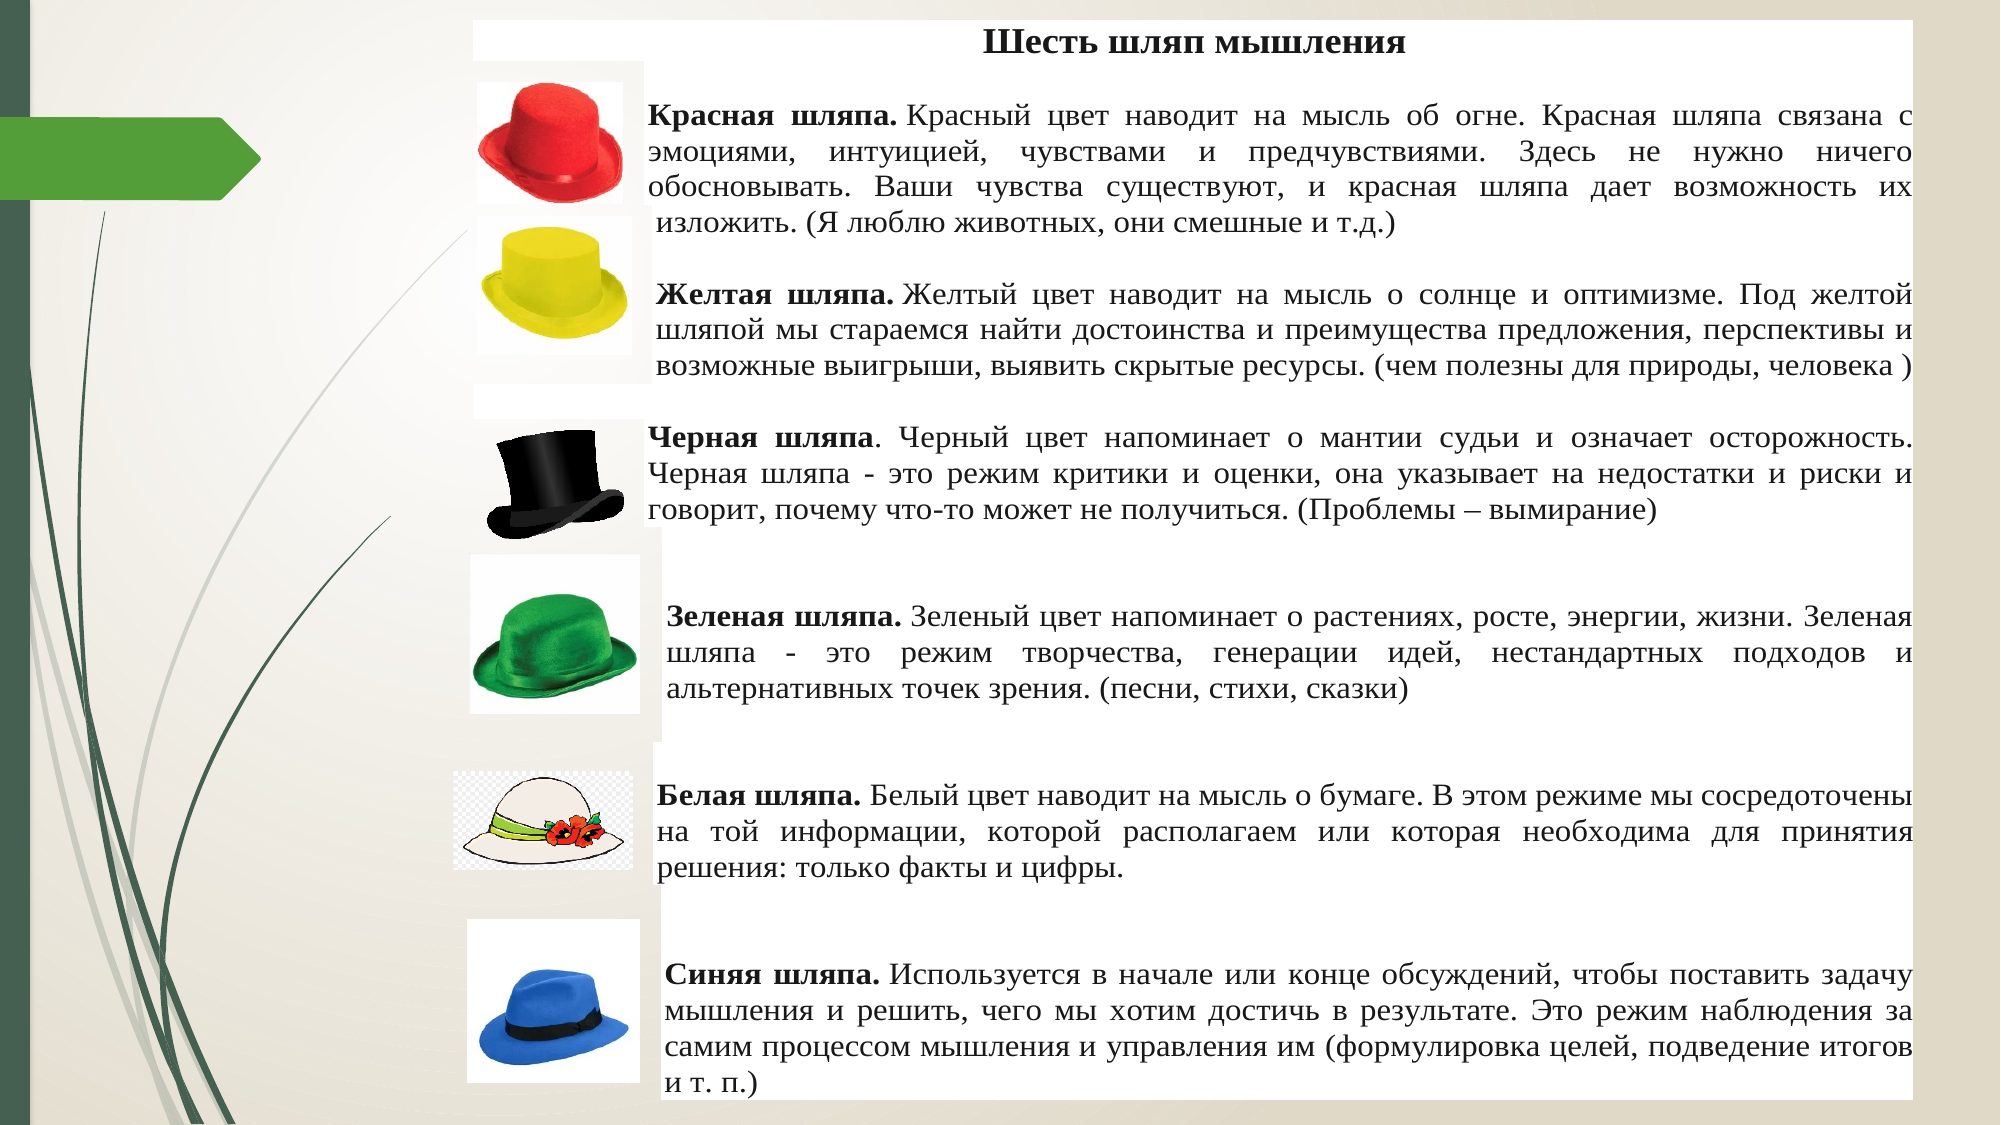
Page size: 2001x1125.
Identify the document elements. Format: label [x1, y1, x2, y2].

picture [453, 19, 1914, 1101]
